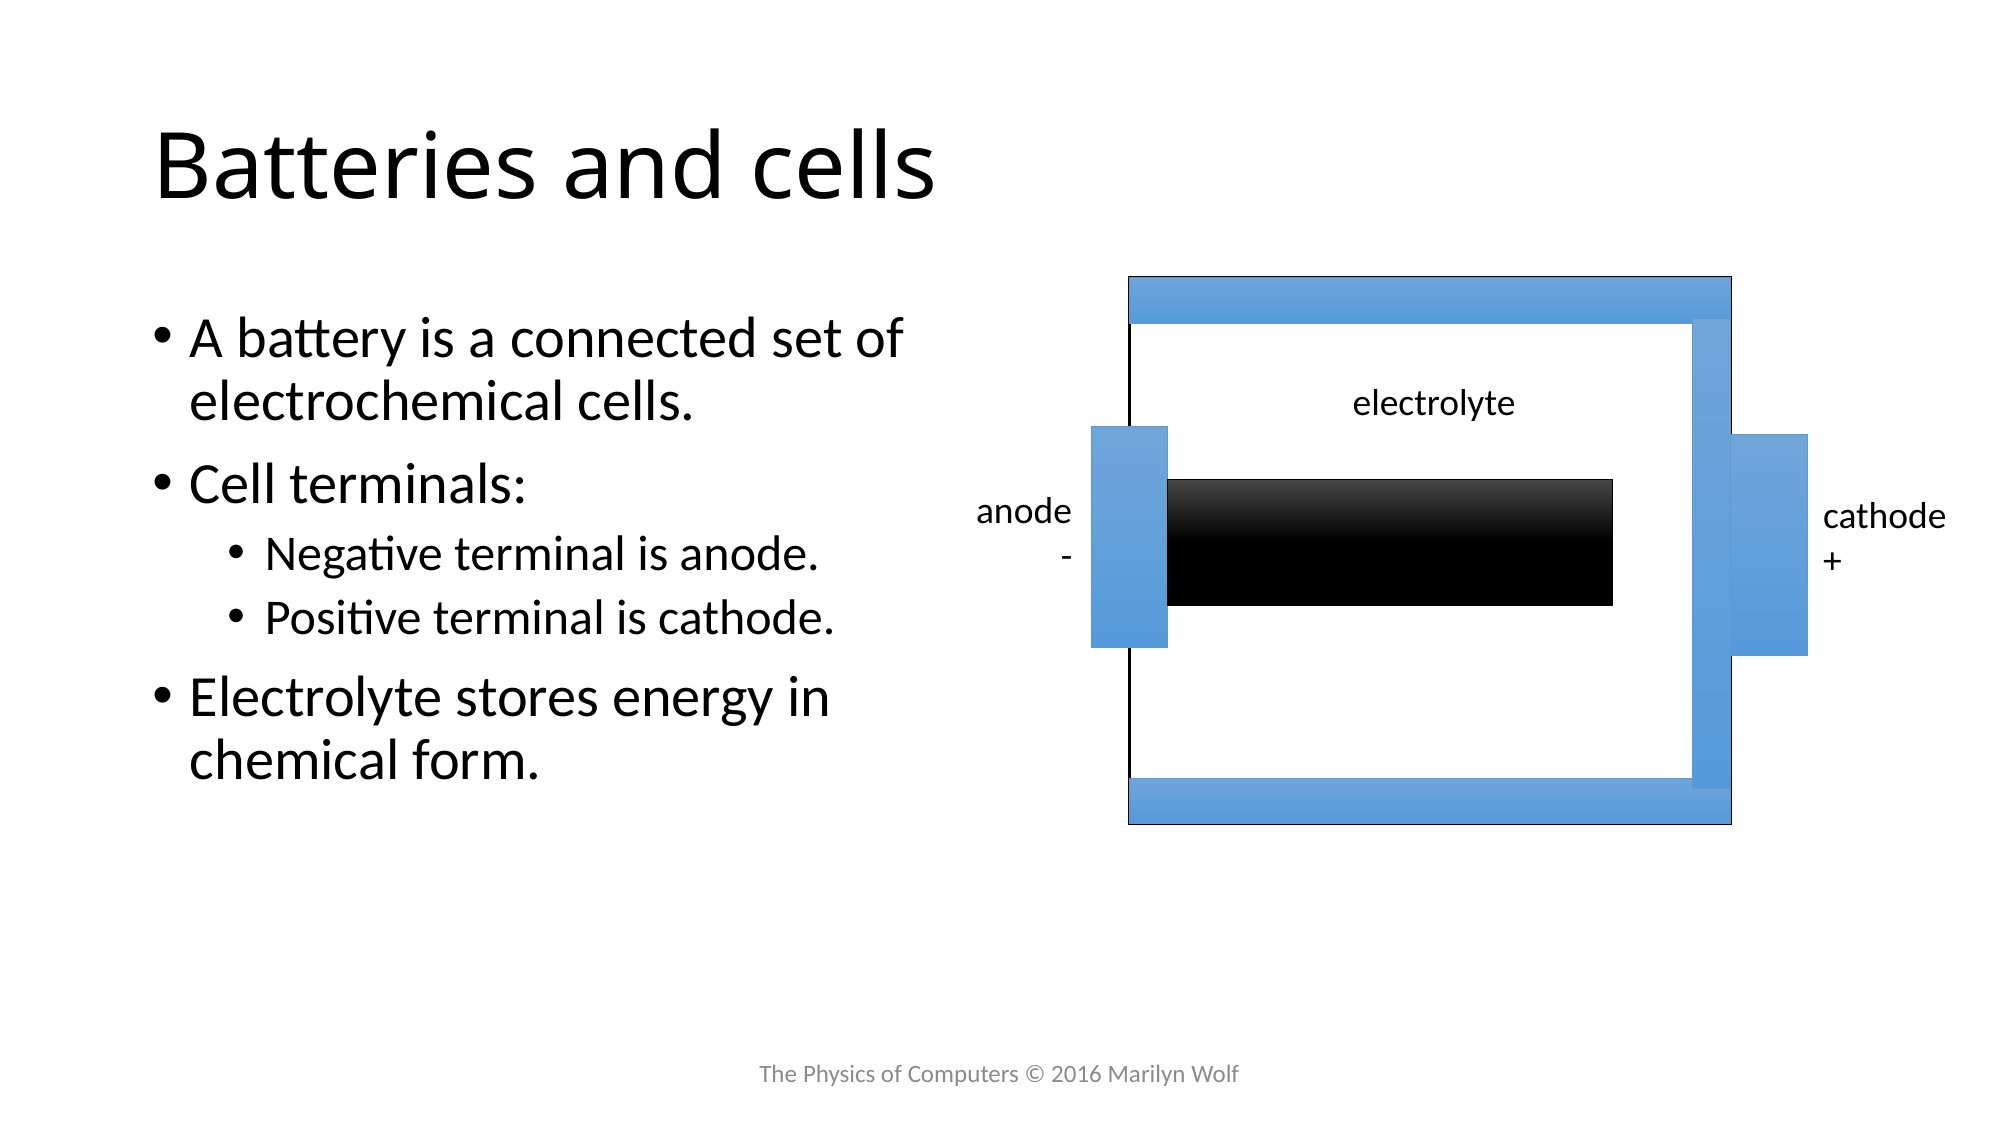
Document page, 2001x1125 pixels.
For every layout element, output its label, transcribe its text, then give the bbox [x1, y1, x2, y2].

text_box anode - [961, 479, 1087, 584]
title Batteries and cells [137, 59, 1863, 278]
text_box cathode + [1808, 483, 1971, 589]
list A battery is a connected set of electrochemical cells. Cell terminals: Negative terminal is anode. Positive terminal is cathode. Electrolyte stores energy in chemical form. [137, 299, 988, 1014]
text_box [1091, 277, 1808, 824]
footer The Physics of Computers © 2016 Marilyn Wolf [662, 1042, 1338, 1103]
